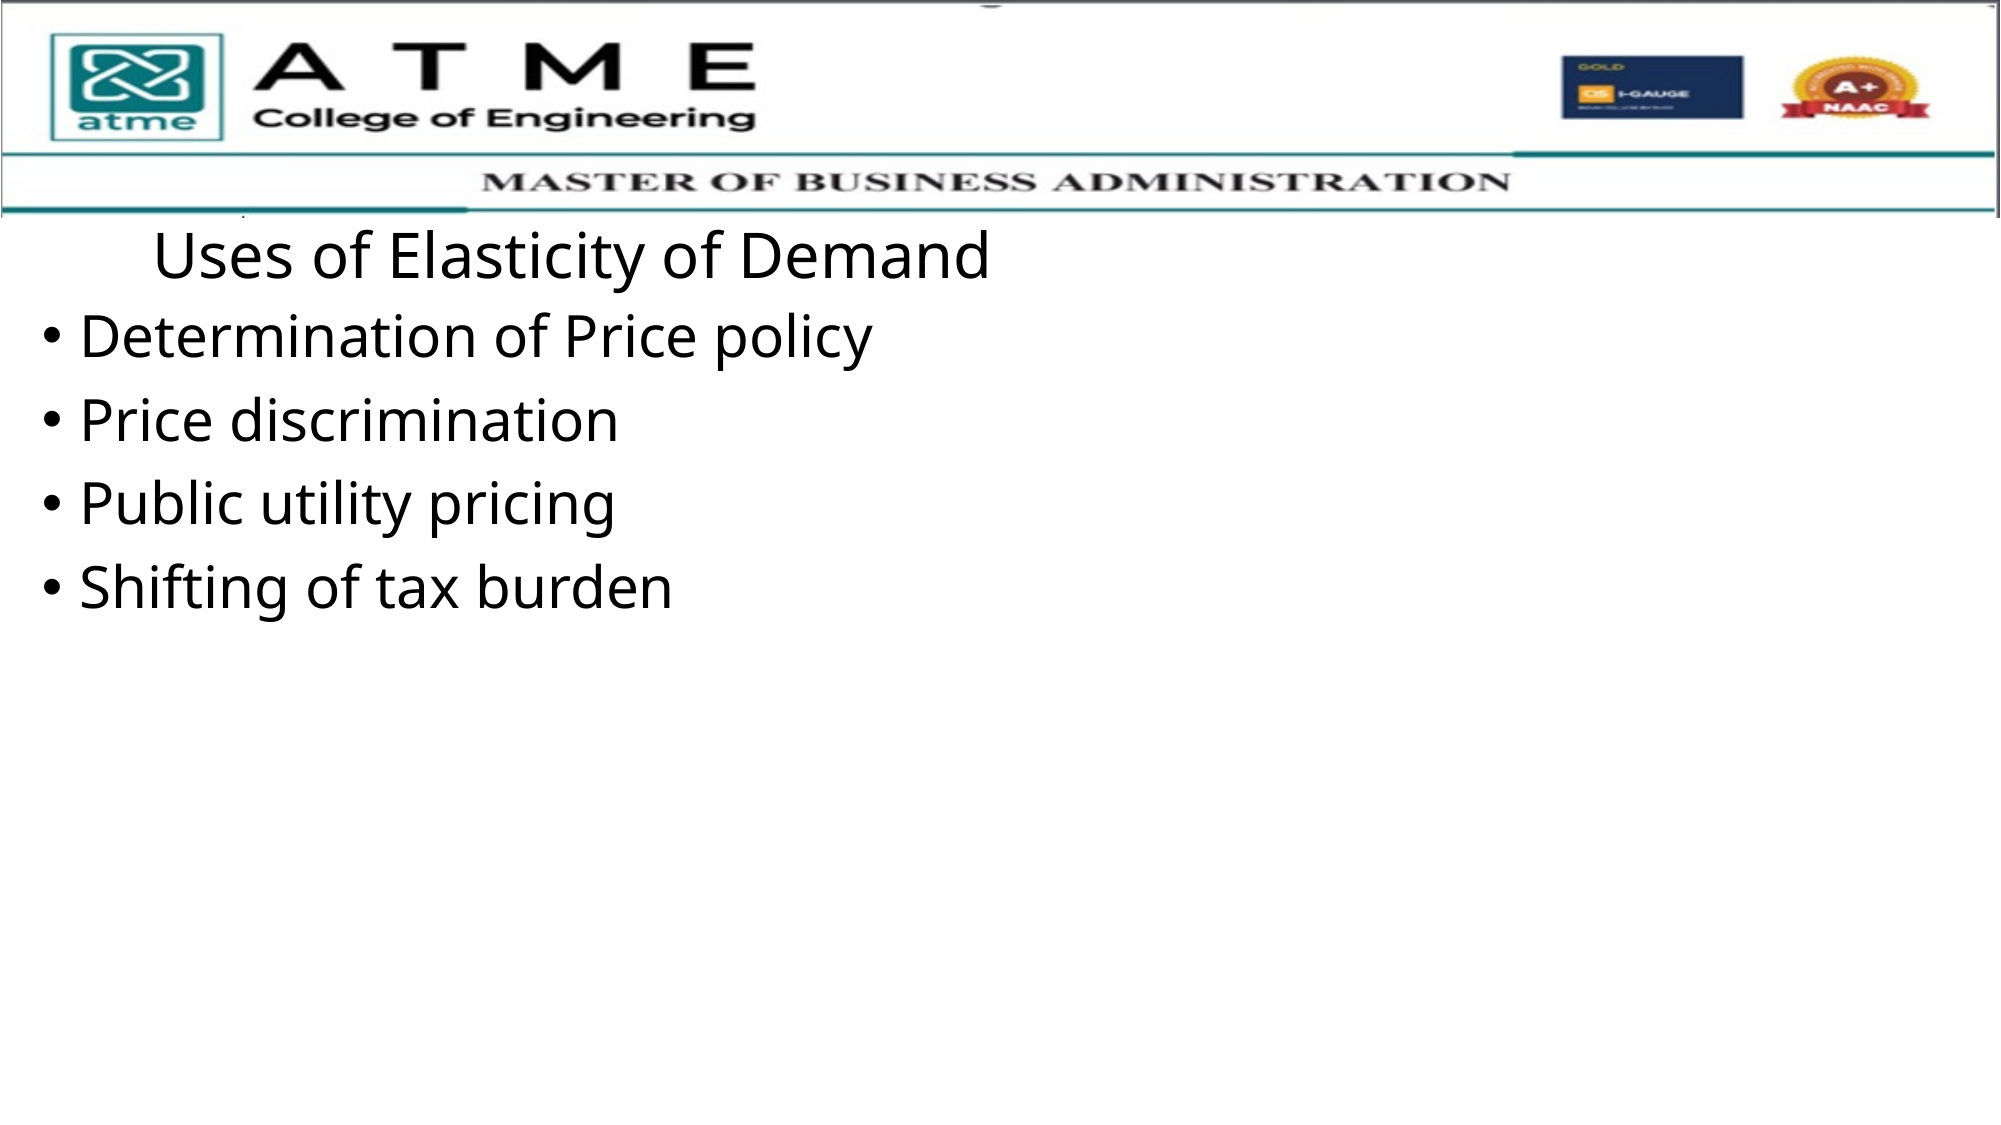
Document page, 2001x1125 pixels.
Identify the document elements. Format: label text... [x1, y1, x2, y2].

picture [1, 0, 2000, 218]
list Determination of Price policy Price discrimination Public utility pricing Shifting of tax burden [26, 299, 1984, 1106]
title Uses of Elasticity of Demand [137, 216, 1863, 299]
